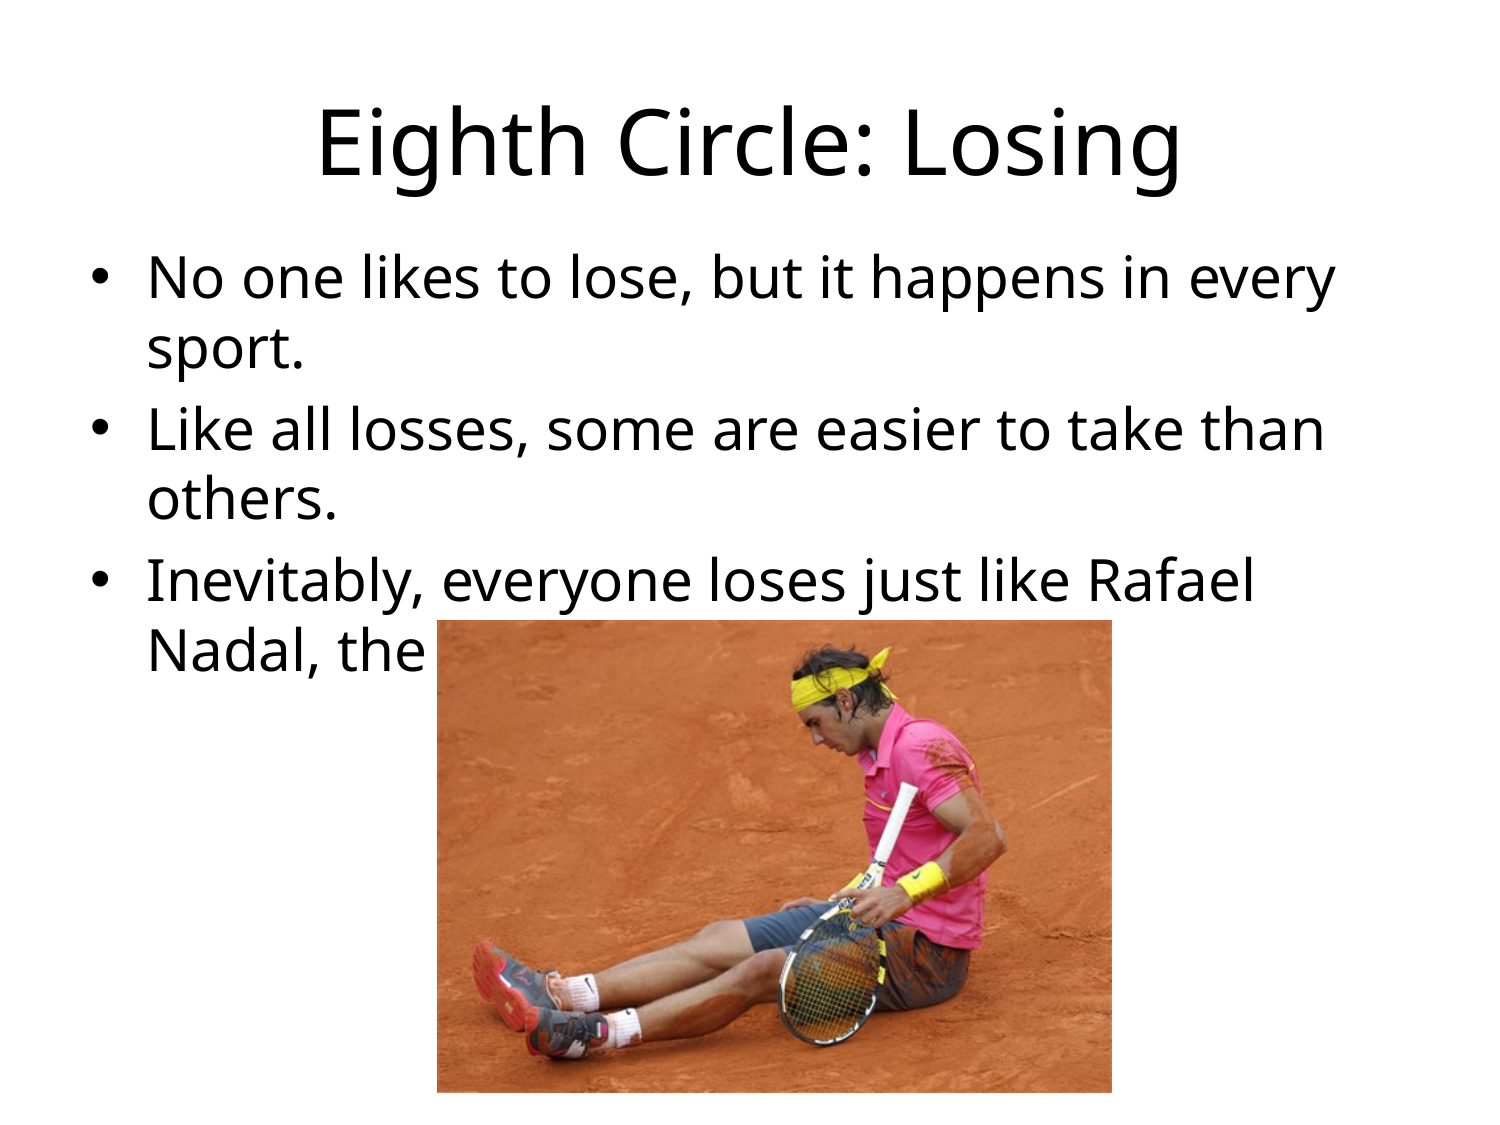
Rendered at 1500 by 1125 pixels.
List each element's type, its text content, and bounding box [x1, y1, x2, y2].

title Eighth Circle: Losing [75, 45, 1425, 232]
picture [436, 619, 1112, 1094]
list No one likes to lose, but it happens in every sport. Like all losses, some are easier to take than others. Inevitably, everyone loses just like Rafael Nadal, the former number one. [75, 232, 1425, 720]
